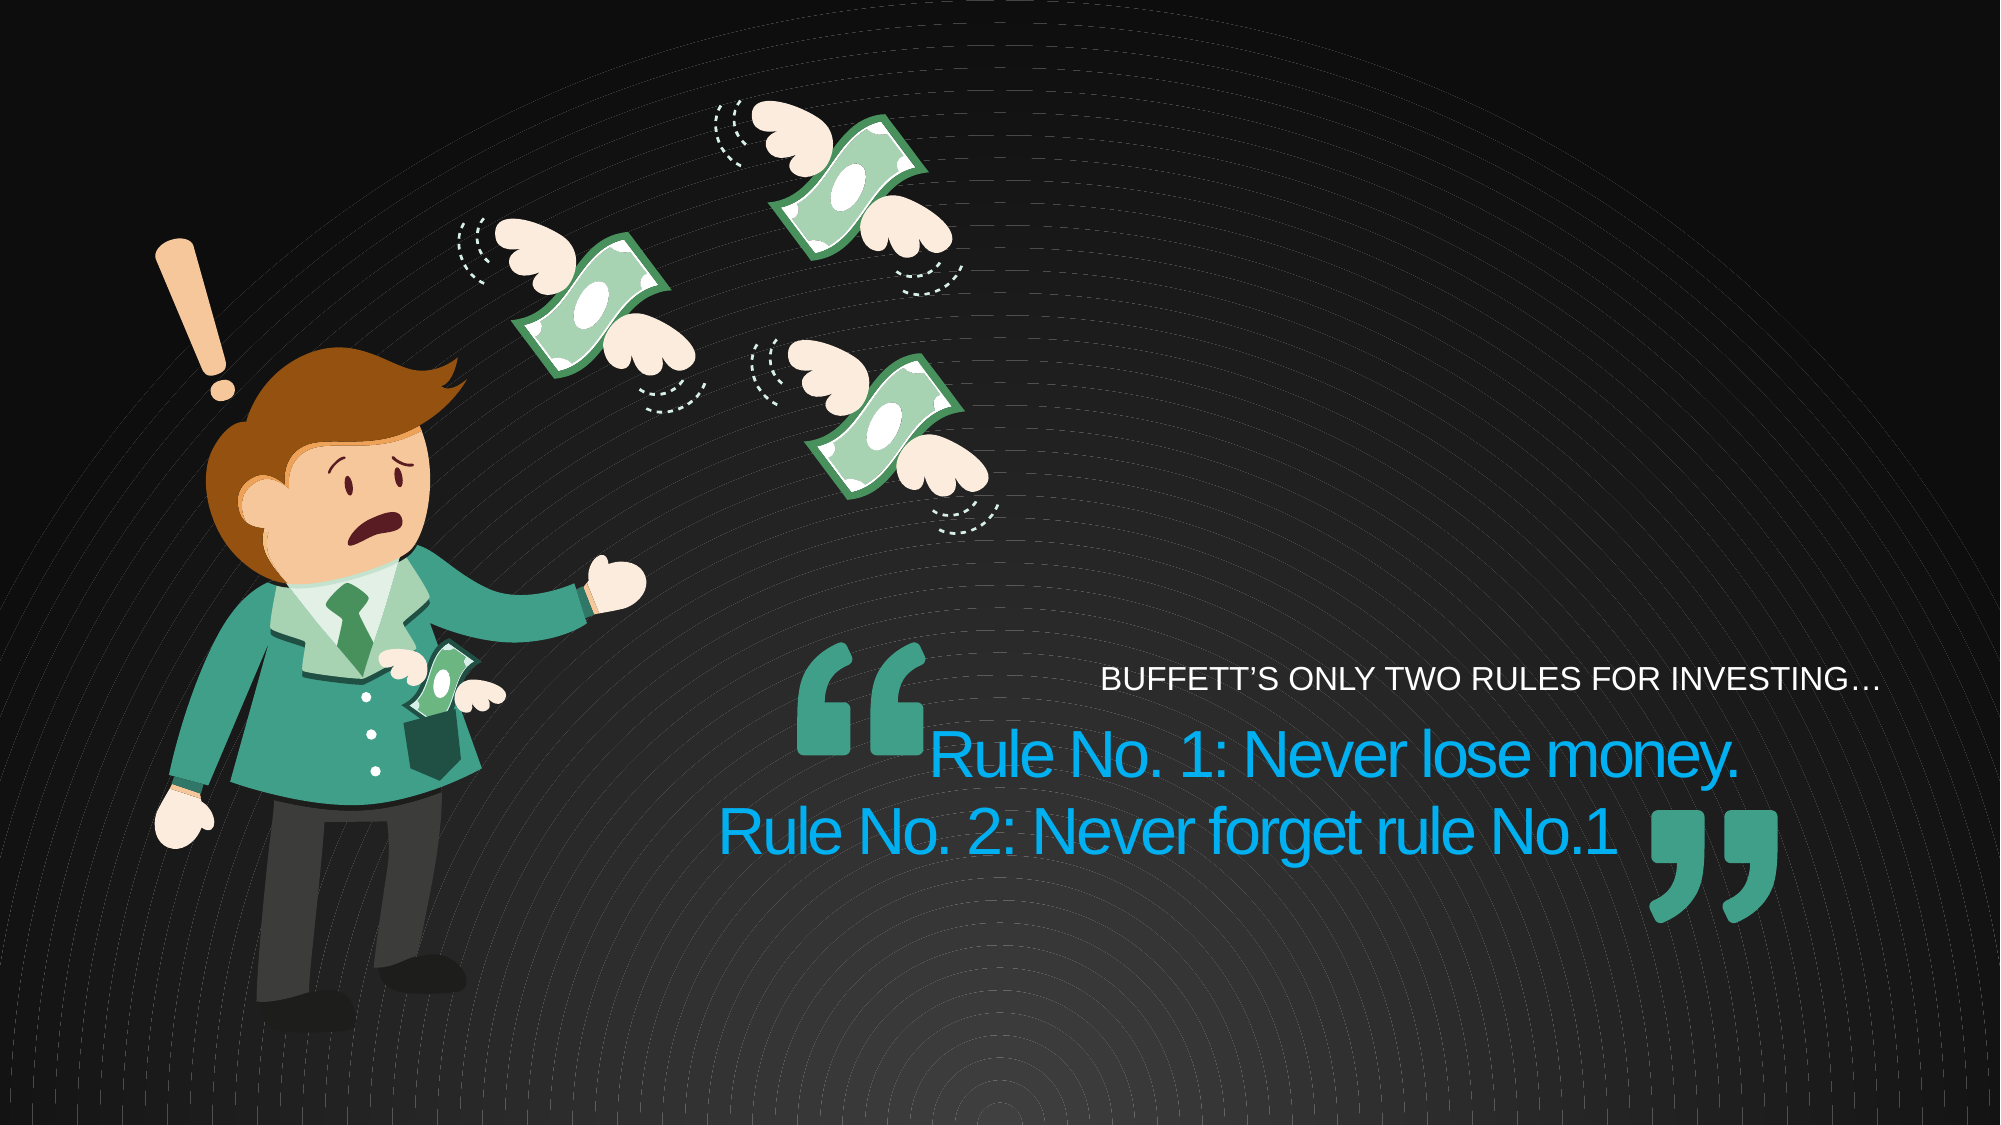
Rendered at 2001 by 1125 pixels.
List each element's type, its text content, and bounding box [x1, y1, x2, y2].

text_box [151, 91, 1002, 1034]
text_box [1649, 810, 1778, 924]
text_box BUFFETT’S ONLY TWO RULES FOR INVESTING… [1085, 649, 1899, 705]
text_box Rule No. 2: Never forget rule No.1 [1002, 798, 1672, 876]
text_box Rule No. 1: Never lose money. [1002, 703, 1774, 798]
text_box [797, 642, 926, 756]
